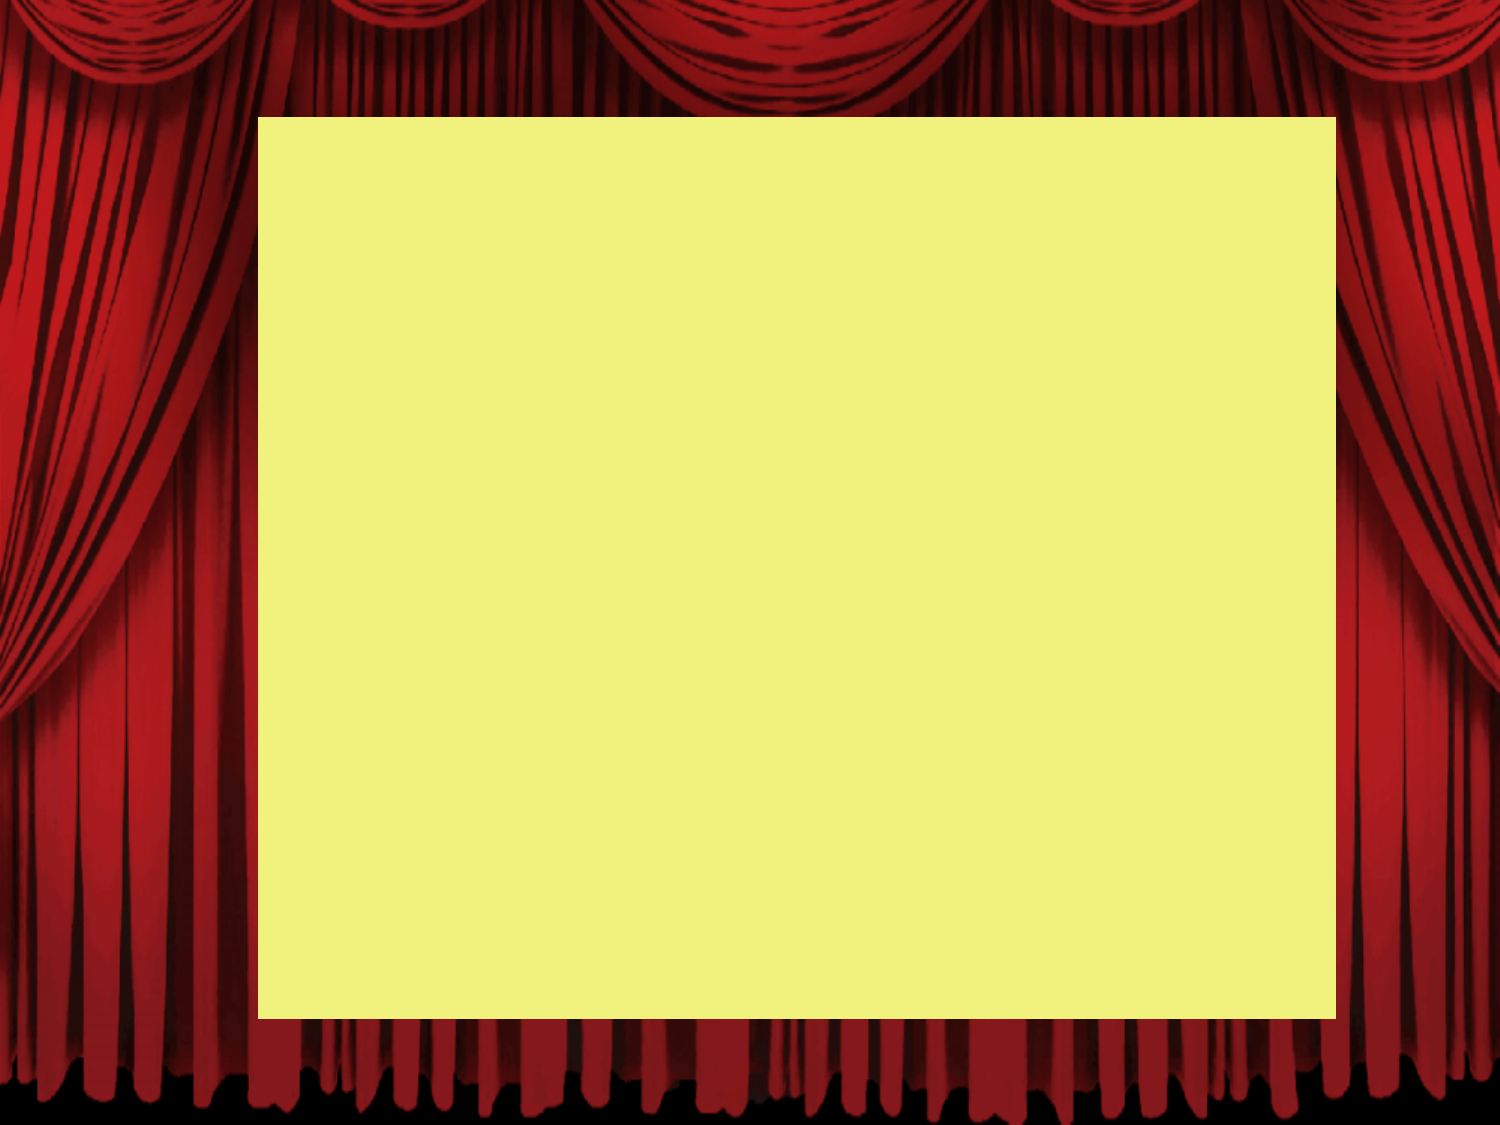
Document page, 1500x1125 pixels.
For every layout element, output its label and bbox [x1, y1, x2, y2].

text_box [257, 116, 1337, 1020]
picture [0, 0, 1500, 1125]
